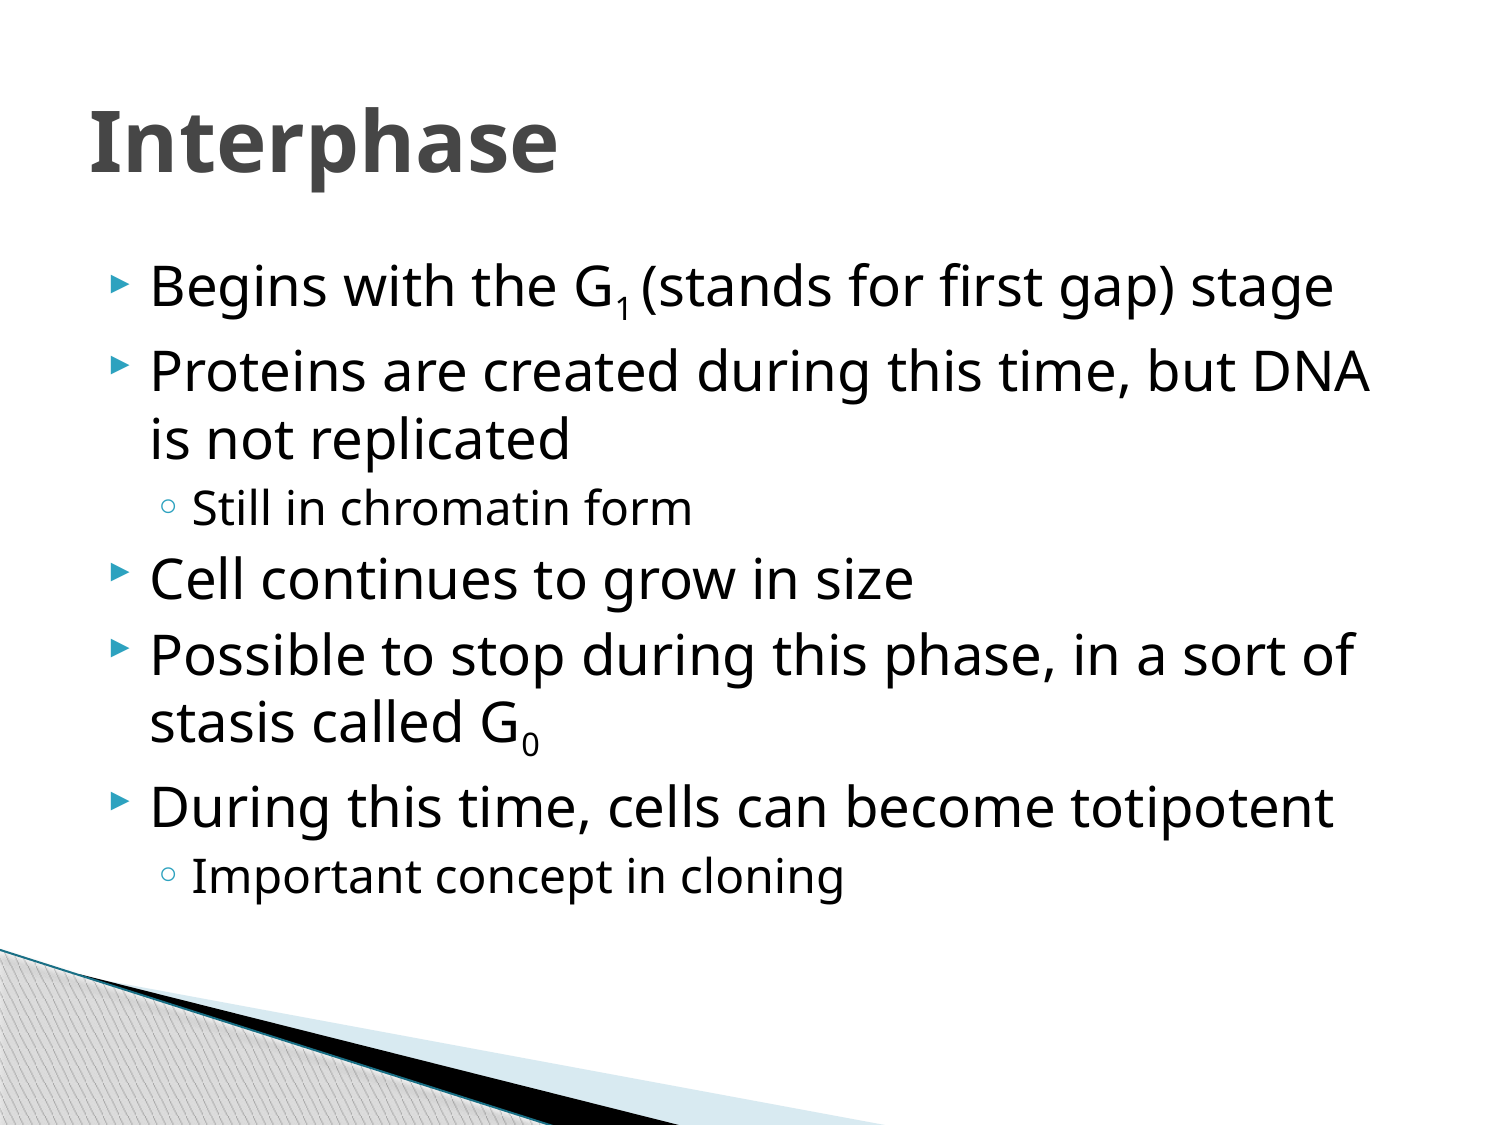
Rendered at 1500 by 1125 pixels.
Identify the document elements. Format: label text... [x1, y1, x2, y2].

list Begins with the G1 (stands for first gap) stage Proteins are created during this time, but DNA is not replicated Still in chromatin form Cell continues to grow in size Possible to stop during this phase, in a sort of stasis called G0 During this time, cells can become totipotent Important concept in cloning [75, 243, 1425, 986]
title Interphase [75, 45, 1425, 233]
